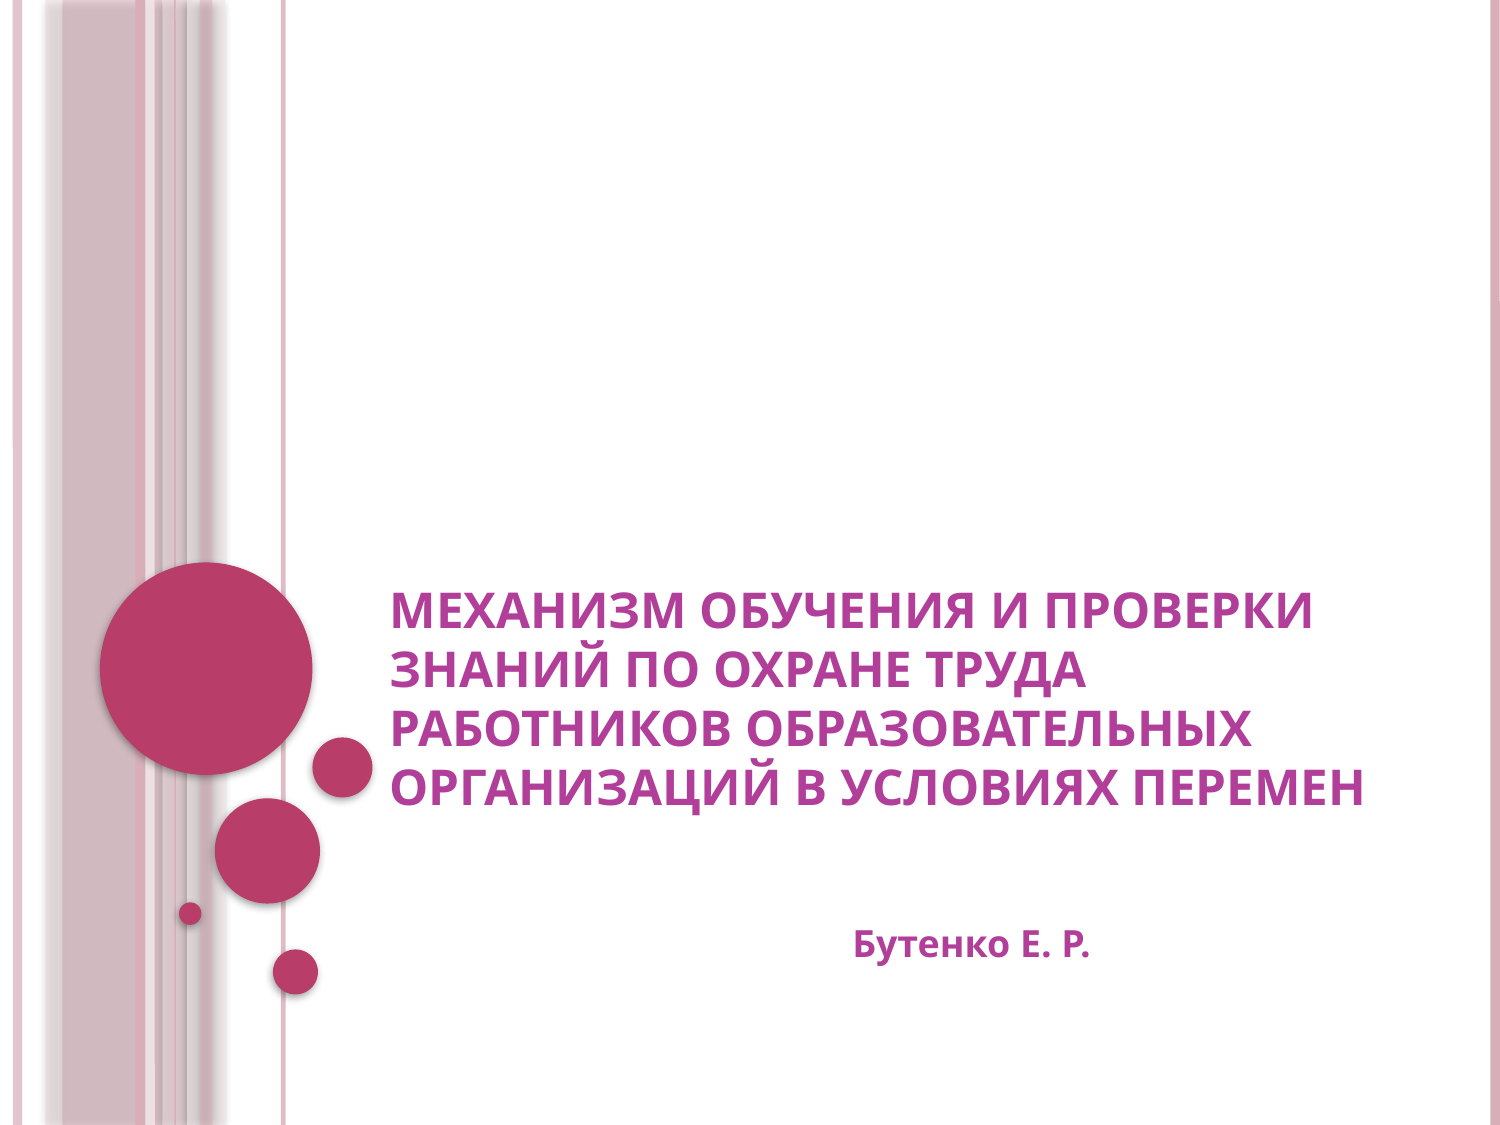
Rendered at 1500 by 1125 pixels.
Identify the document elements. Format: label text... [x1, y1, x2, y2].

title МЕХАНИЗМ ОБУЧЕНИЯ И ПРОВЕРКИ ЗНАНИЙ ПО ОХРАНЕ ТРУДА РАБОТНИКОВ ОБРАЗОВАТЕЛЬНЫХ ОРГАНИЗАЦИЙ В УСЛОВИЯХ ПЕРЕМЕН [375, 512, 1388, 824]
subtitle Бутенко Е. Р. [837, 912, 1425, 1025]
